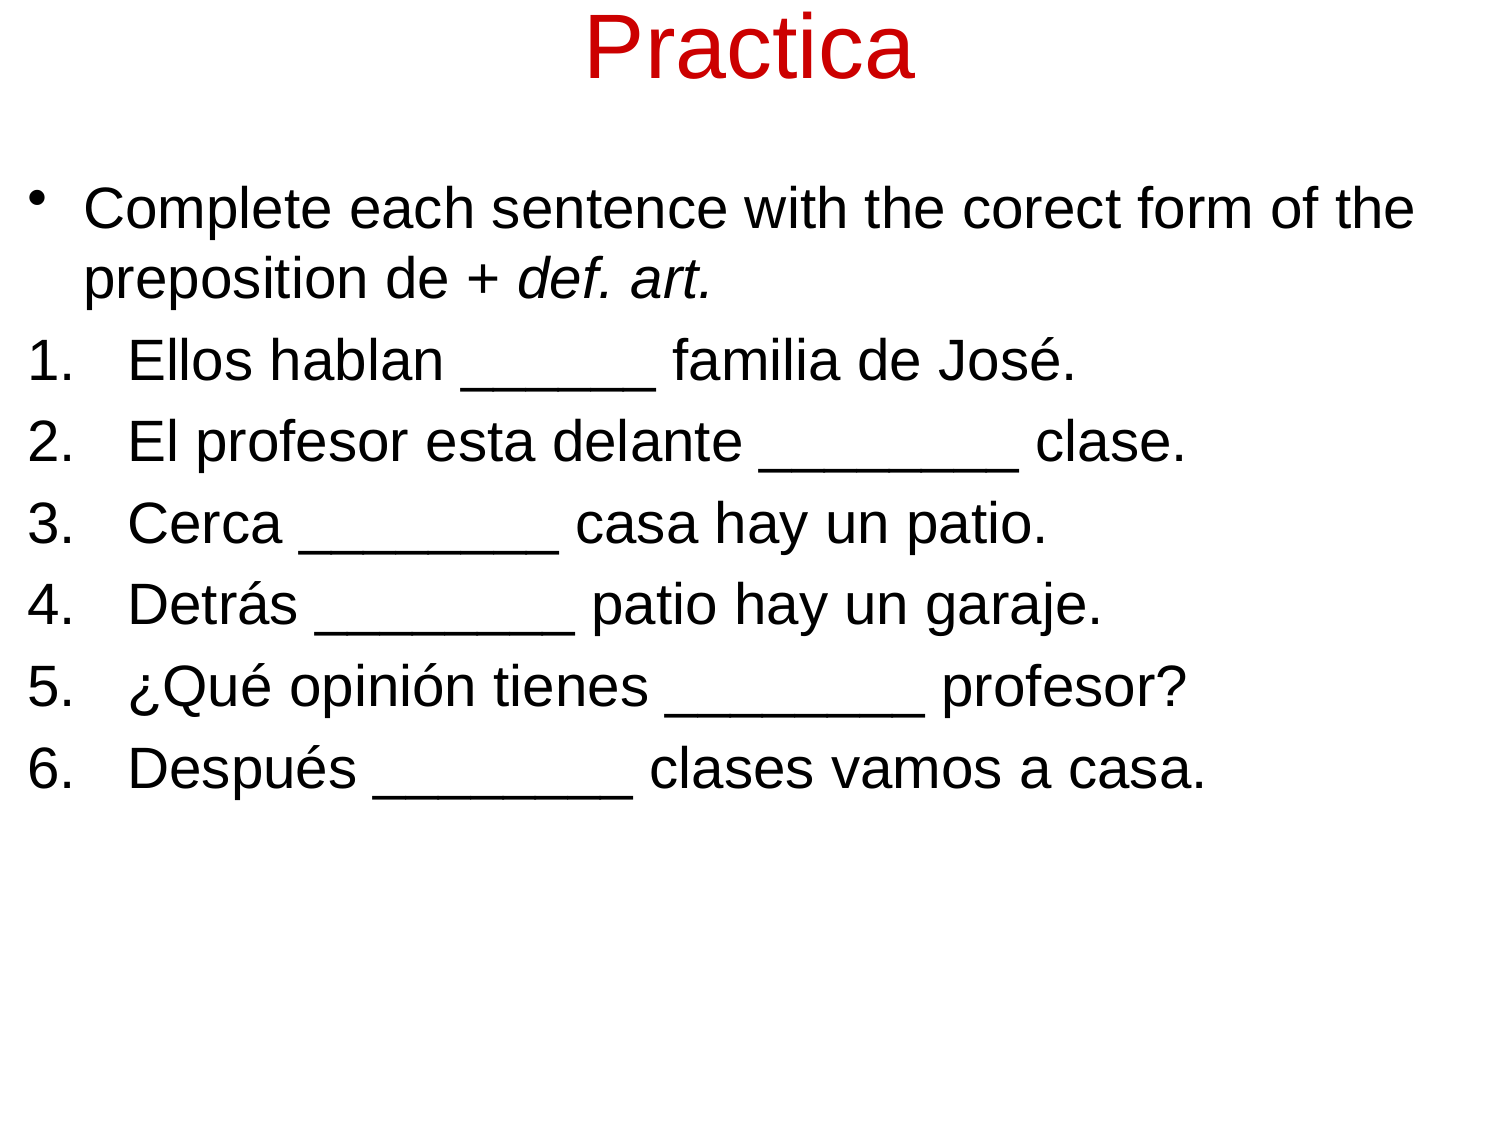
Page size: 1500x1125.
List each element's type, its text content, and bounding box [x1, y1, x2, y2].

text_box Practica [74, 0, 1425, 125]
text_box Complete each sentence with the corect form of the preposition de + def. art. Ellos hablan ______ familia de José. El profesor esta delante ________ clase. Cerca ________ casa hay un patio. Detrás ________ patio hay un garaje. ¿Qué opinión tienes ________ profesor? Después ________ clases vamos a casa. [12, 162, 1500, 1038]
